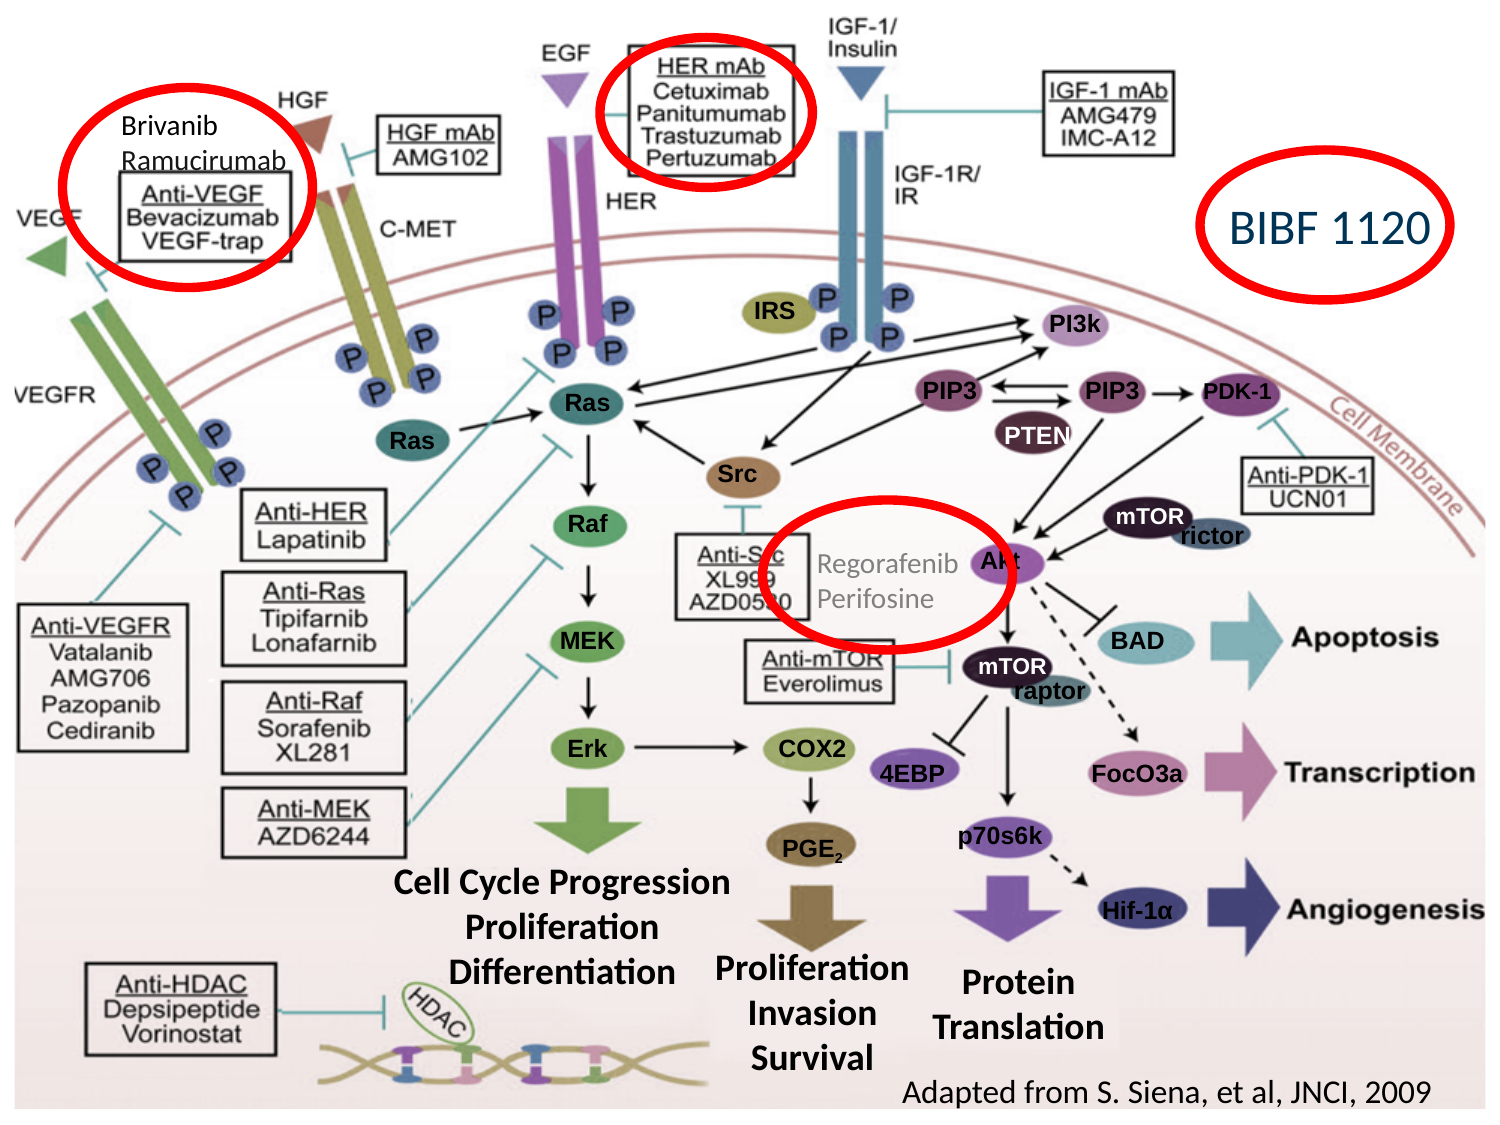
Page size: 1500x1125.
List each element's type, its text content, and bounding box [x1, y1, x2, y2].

picture [14, 14, 1486, 1109]
text_box Adapted from S. Siena, et al, JNCI, 2009 [887, 1062, 1500, 1118]
